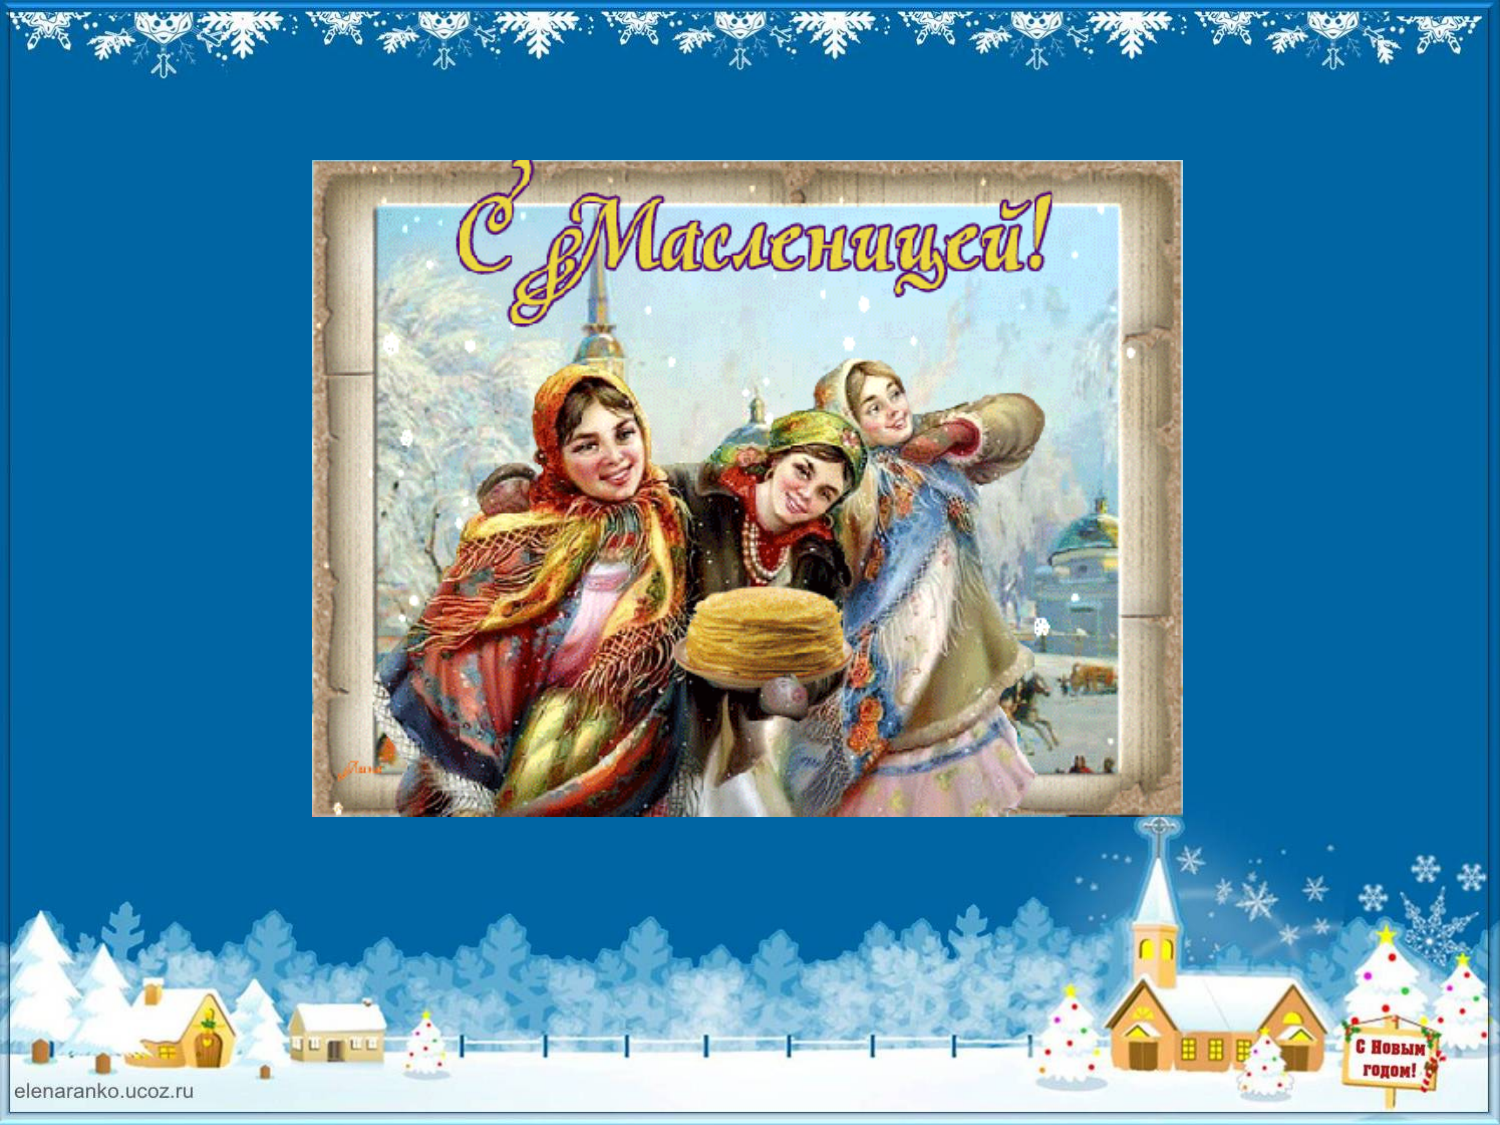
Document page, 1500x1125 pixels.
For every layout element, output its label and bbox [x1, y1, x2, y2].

list [312, 160, 1183, 817]
picture [0, 0, 1500, 1125]
